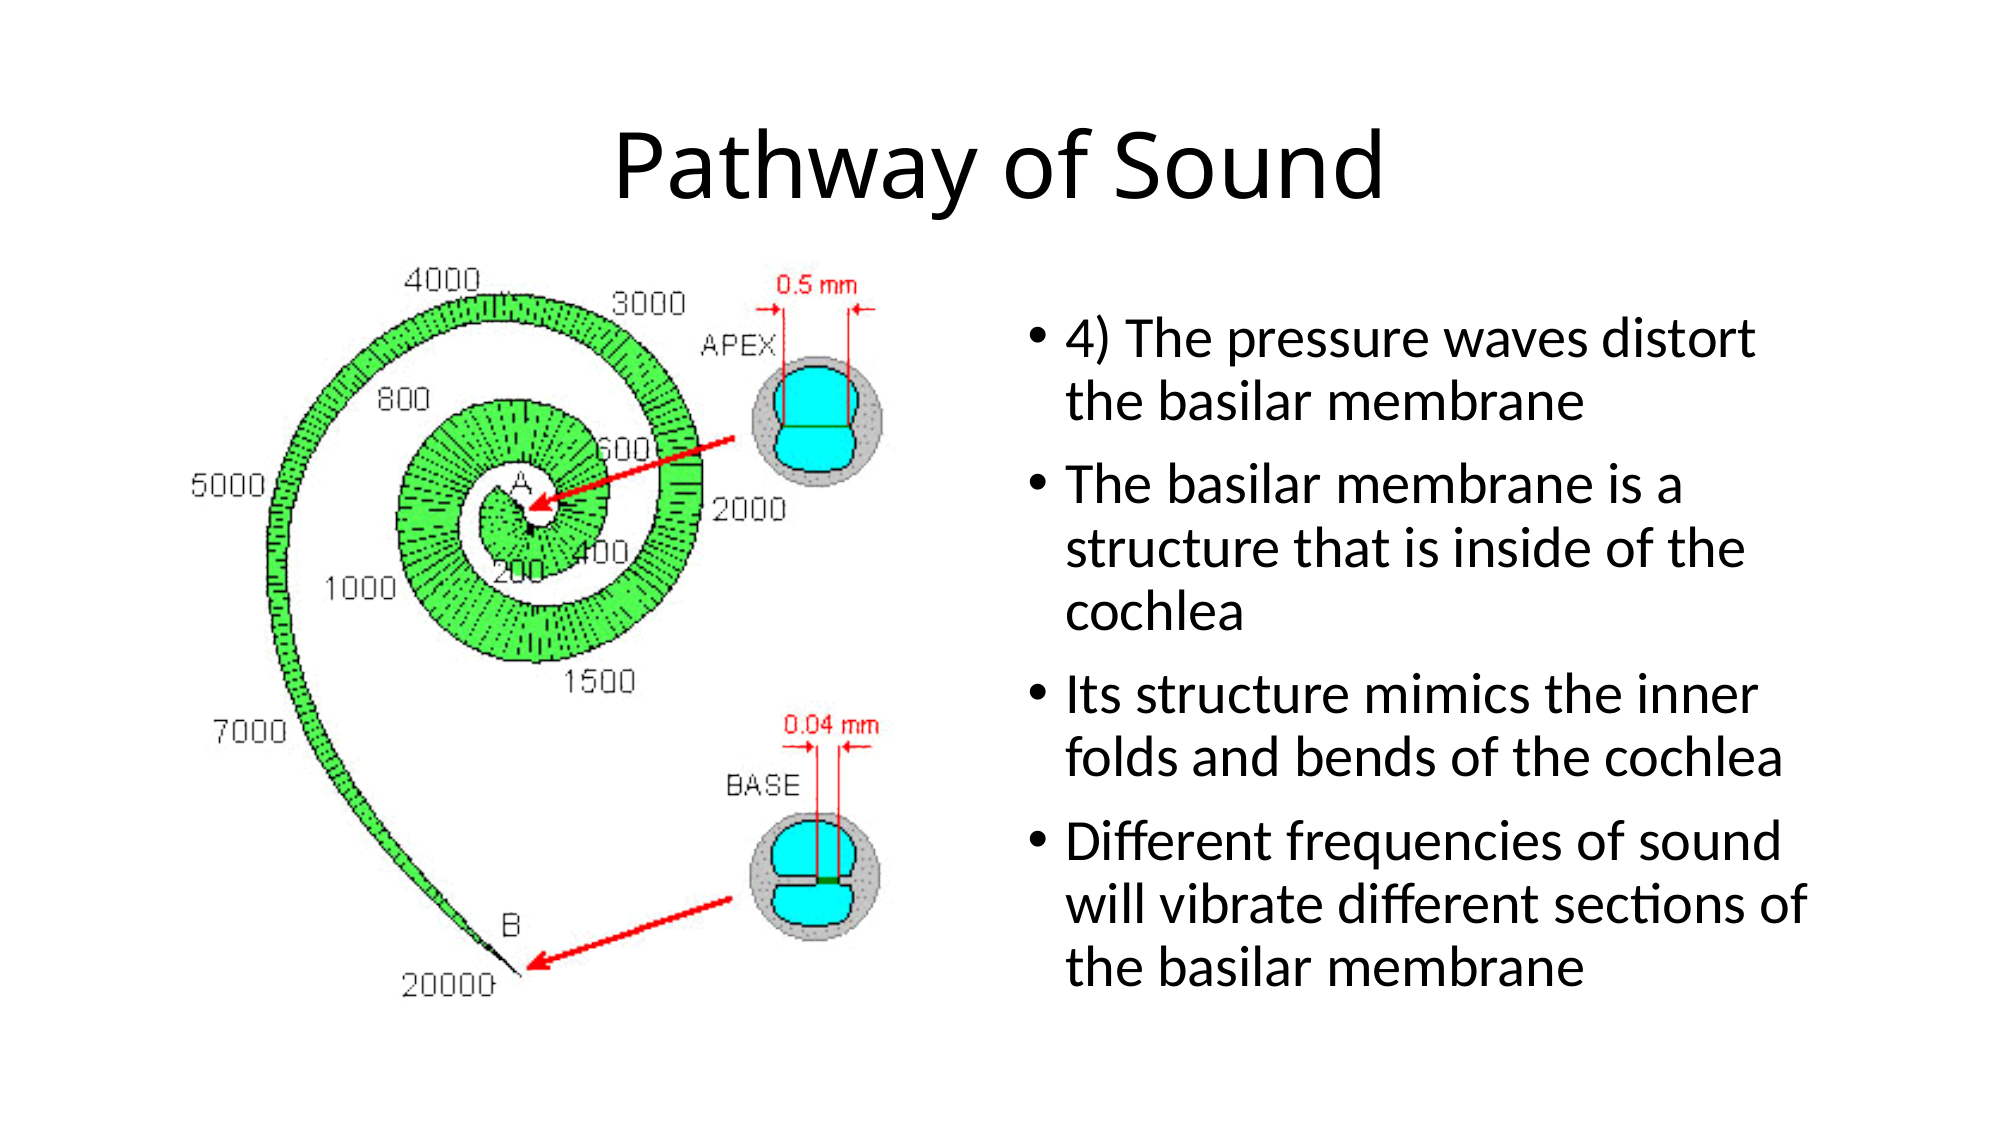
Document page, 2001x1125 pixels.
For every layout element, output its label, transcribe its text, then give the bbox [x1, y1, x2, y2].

title Pathway of Sound [137, 59, 1863, 278]
list 4) The pressure waves distort the basilar membrane The basilar membrane is a structure that is inside of the cochlea Its structure mimics the inner folds and bends of the cochlea Different frequencies of sound will vibrate different sections of the basilar membrane [1012, 299, 1863, 1014]
picture [188, 261, 898, 1014]
